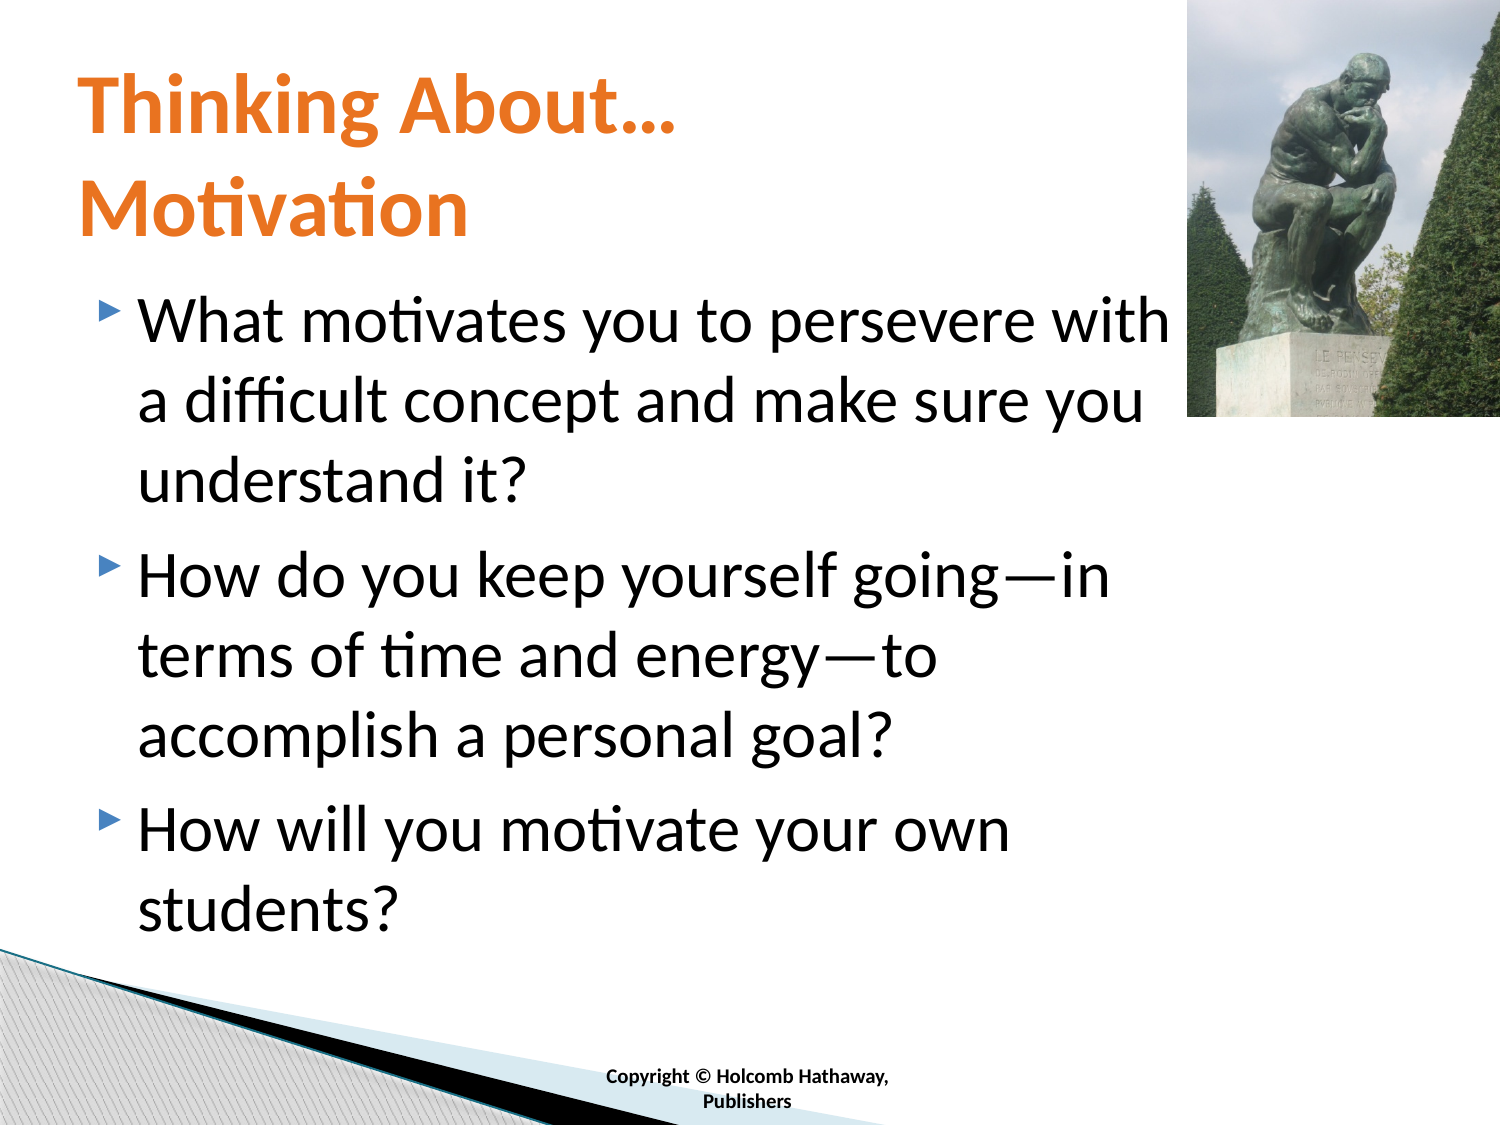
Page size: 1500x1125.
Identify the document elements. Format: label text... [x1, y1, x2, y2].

picture [1187, 0, 1500, 417]
title Thinking About… Motivation [62, 102, 763, 200]
footer Copyright © Holcomb Hathaway, Publishers [0, 1051, 1500, 1125]
list What motivates you to persevere with a difficult concept and make sure you understand it? How do you keep yourself going—in terms of time and energy—to accomplish a personal goal? How will you motivate your own students? [62, 268, 1188, 1050]
